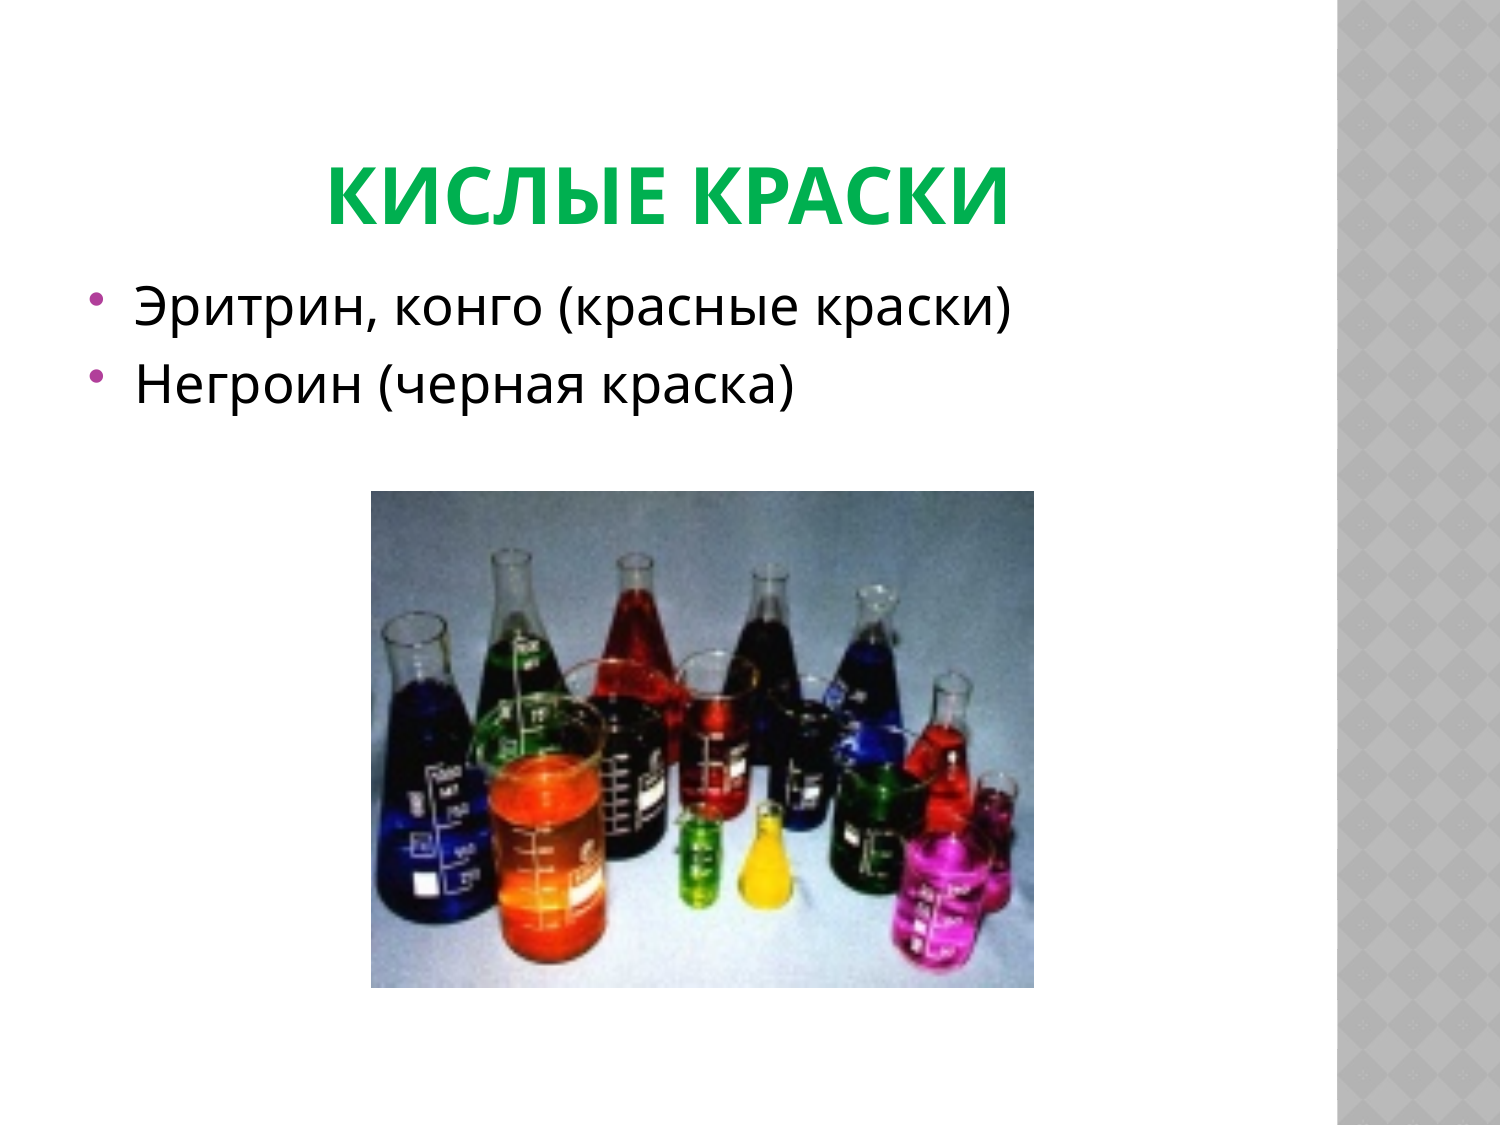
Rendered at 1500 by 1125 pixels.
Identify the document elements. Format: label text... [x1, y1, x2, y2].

list Эритрин, конго (красные краски) Негроин (черная краска) [75, 264, 1263, 1059]
title Кислые краски [75, 52, 1263, 240]
picture [371, 491, 1034, 989]
